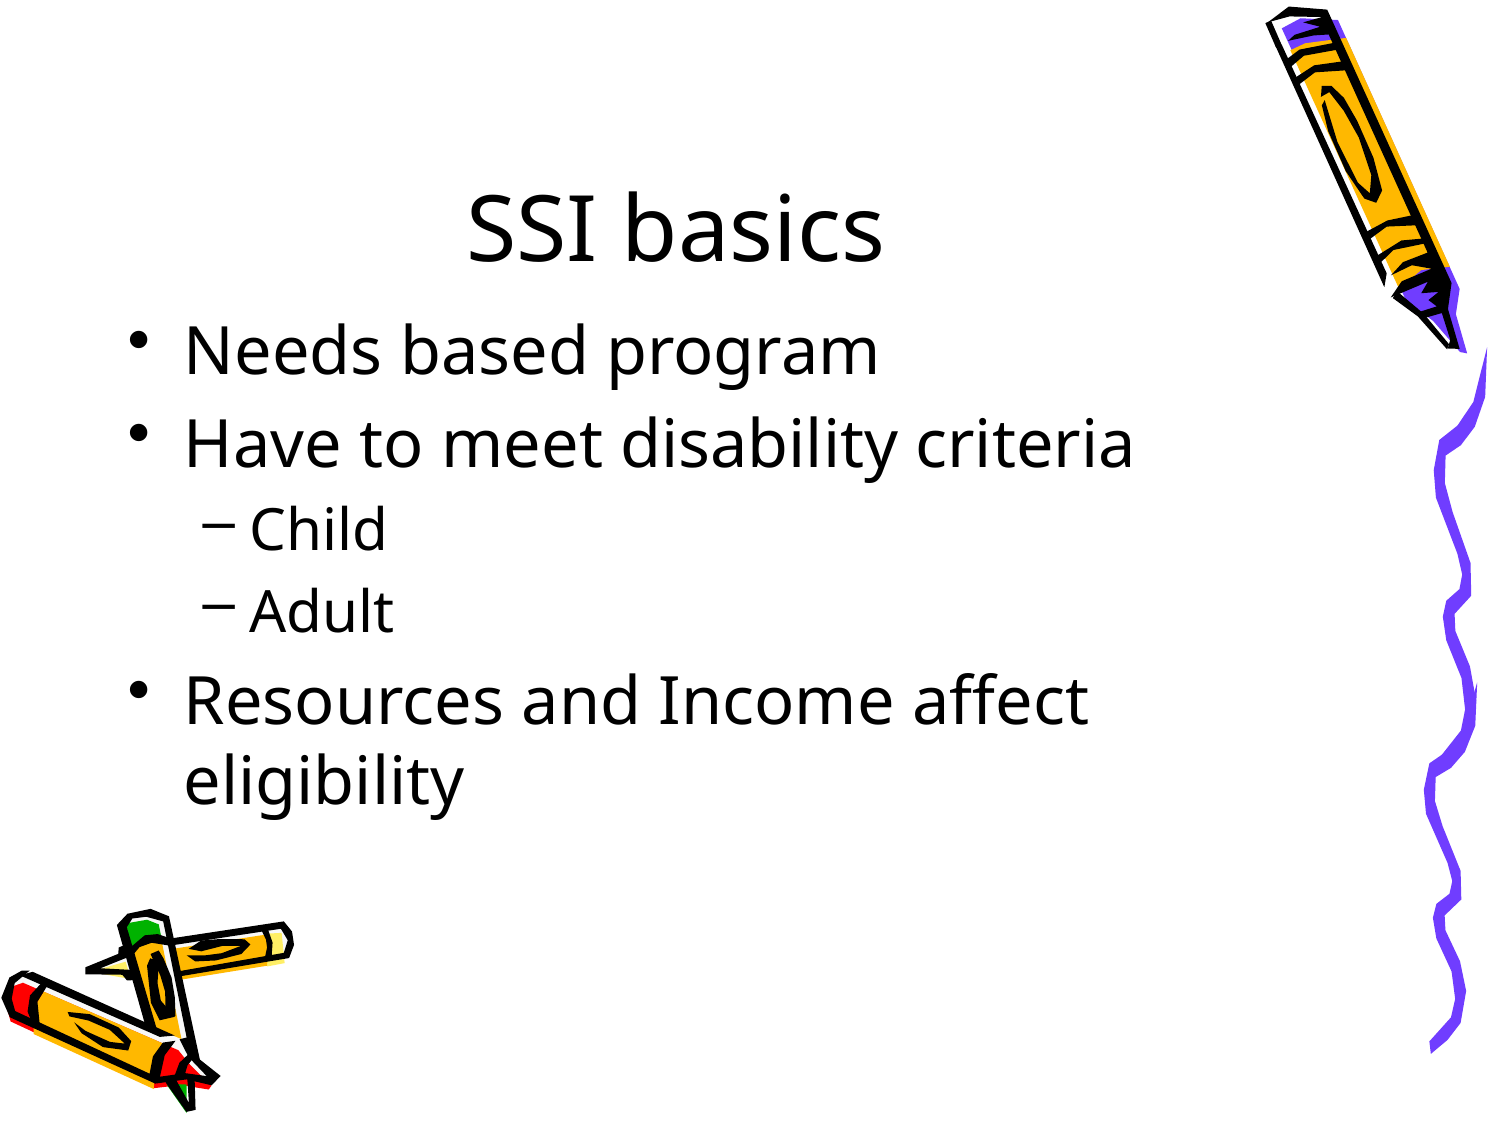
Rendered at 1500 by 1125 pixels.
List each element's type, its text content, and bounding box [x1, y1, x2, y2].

list Needs based program Have to meet disability criteria Child Adult Resources and Income affect eligibility [112, 299, 1375, 900]
title SSI basics [112, 24, 1240, 288]
